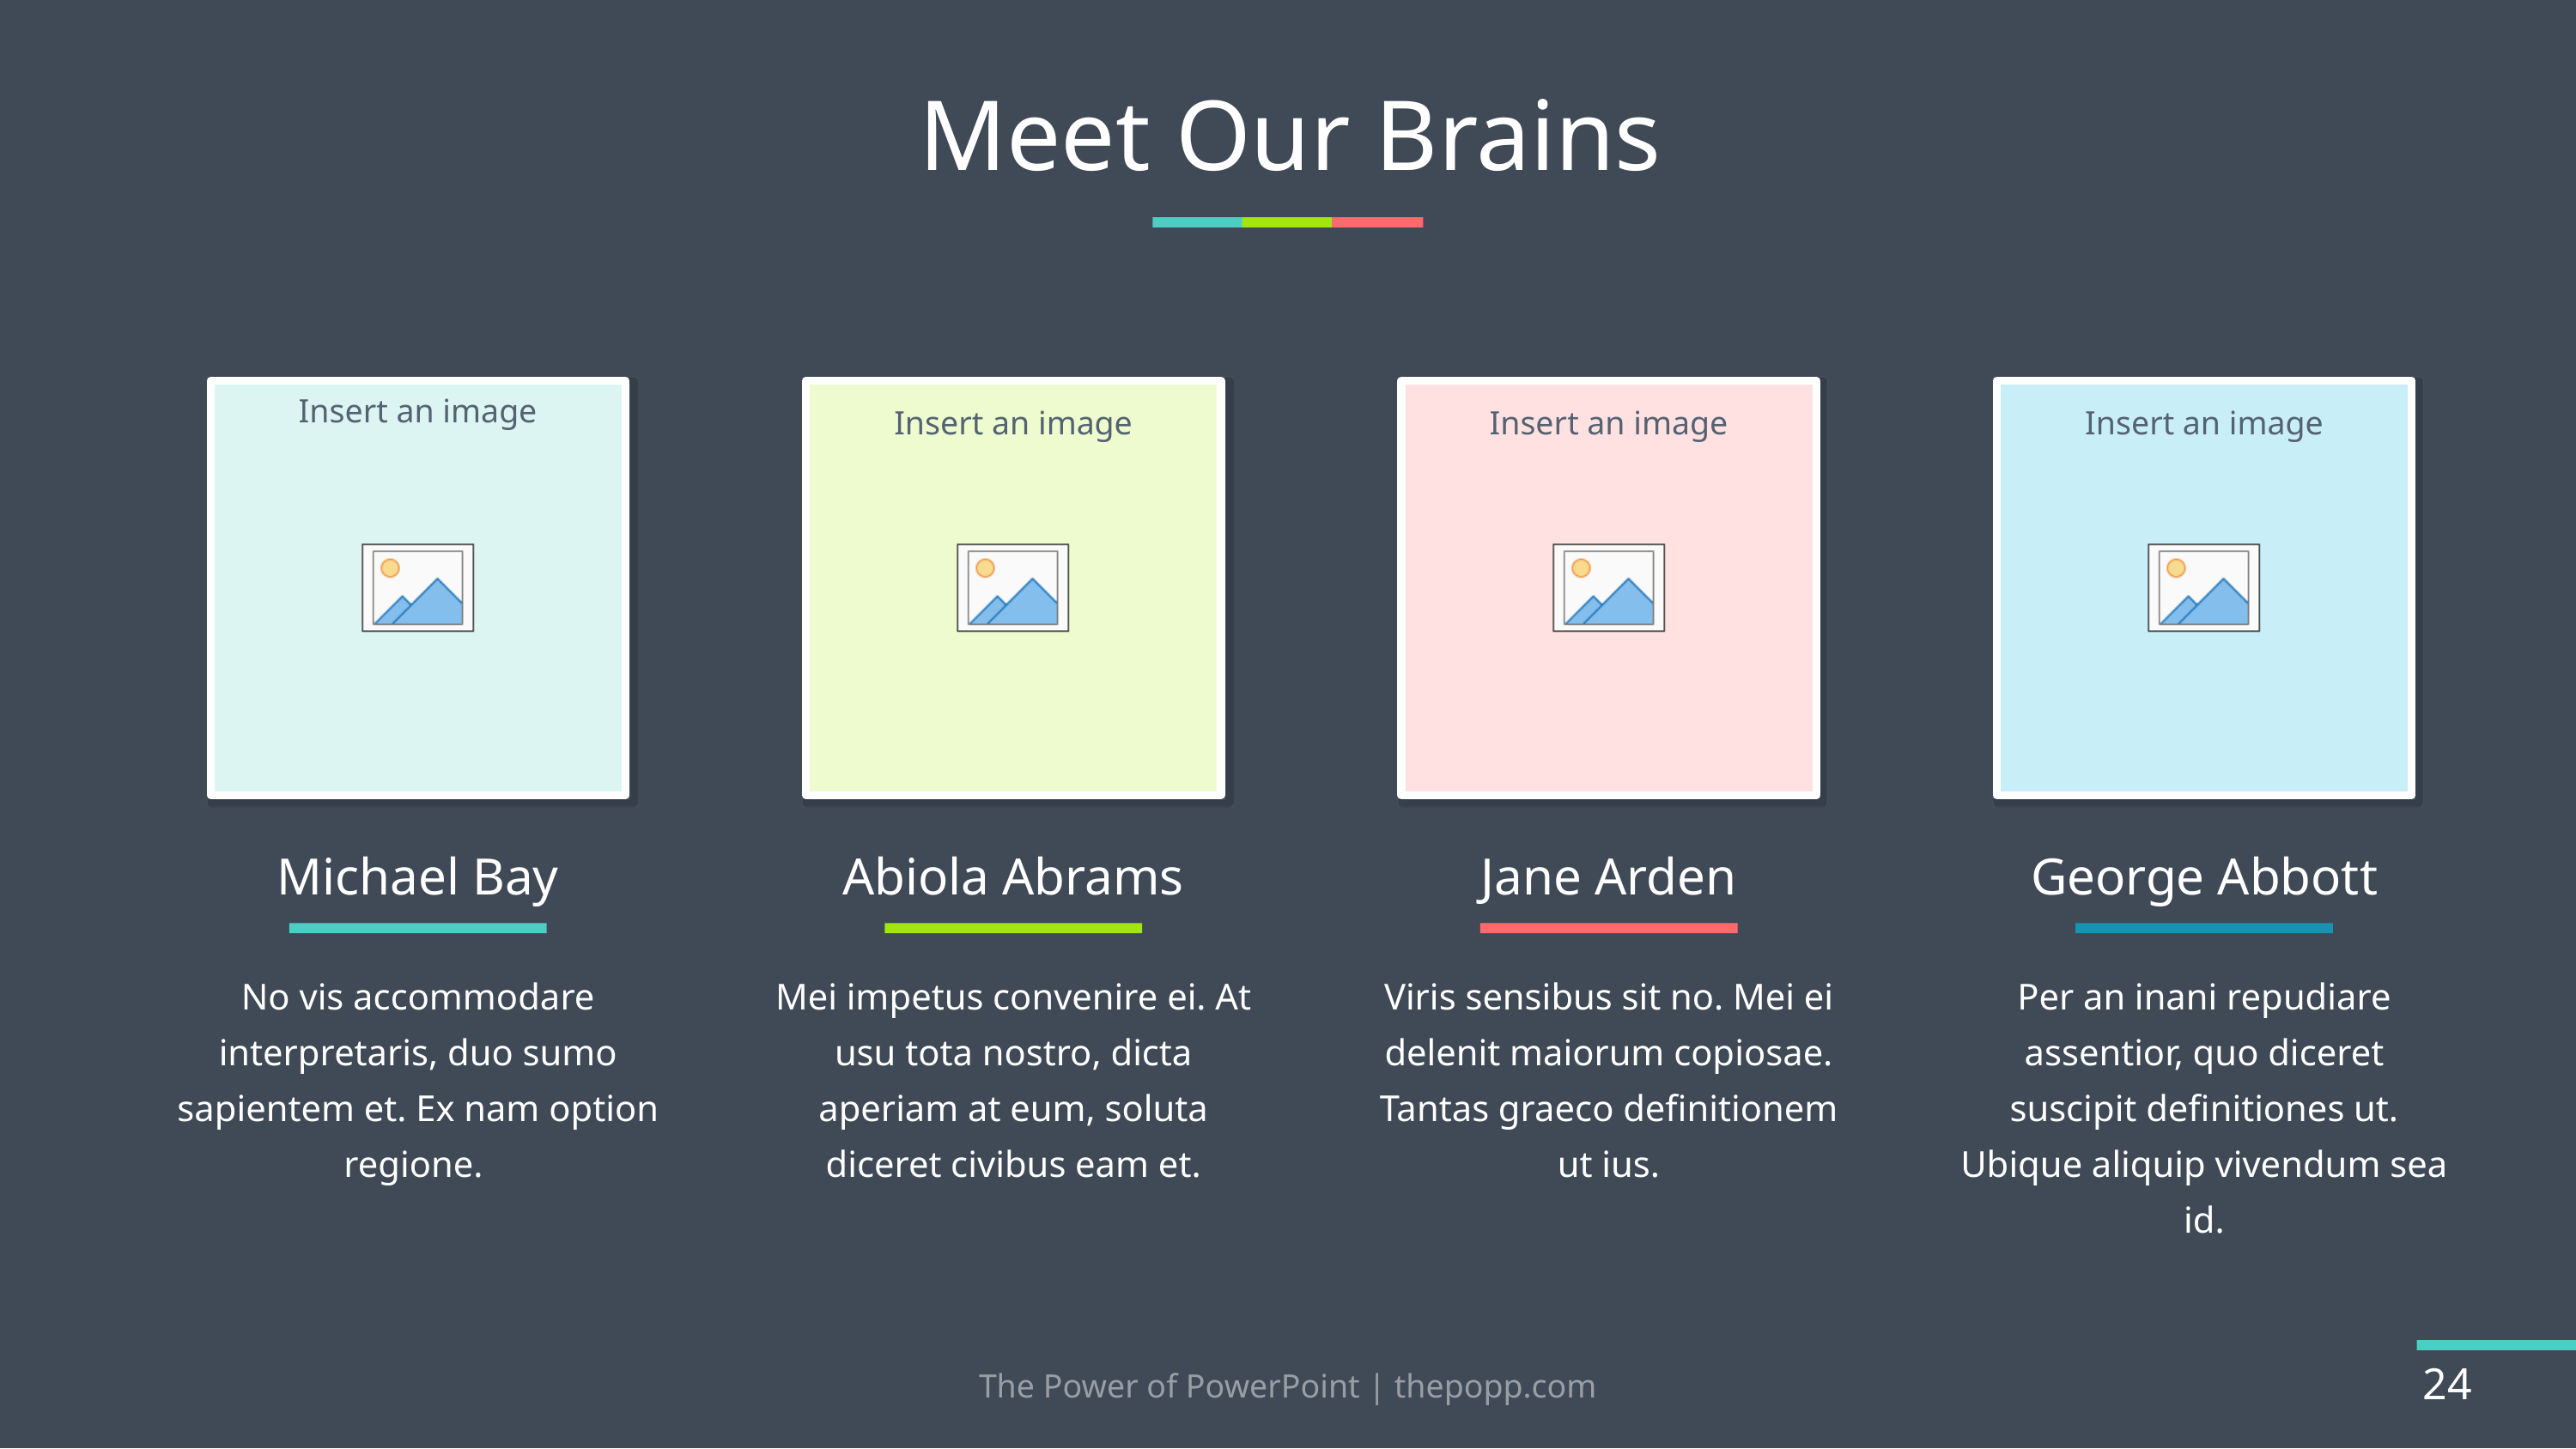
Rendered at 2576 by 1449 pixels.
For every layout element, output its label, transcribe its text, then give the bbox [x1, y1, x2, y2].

list Michael Bay [158, 822, 678, 928]
slide_number 24 [2409, 1351, 2576, 1421]
title Meet Our Brains [69, 49, 2512, 230]
picture [810, 385, 1218, 791]
picture [1405, 385, 1813, 791]
list Viris sensibus sit no. Mei ei delenit maiorum copiosae. Tantas graeco definitionem ut ius. [1349, 955, 1869, 1197]
list Abiola Abrams [753, 822, 1273, 928]
list Mei impetus convenire ei. At usu tota nostro, dicta aperiam at eum, soluta diceret civibus eam et. [753, 955, 1273, 1197]
picture [214, 385, 622, 791]
list George Abbott [1944, 822, 2464, 928]
list Per an inani repudiare assentior, quo diceret suscipit definitiones ut. Ubique aliquip vivendum sea id. [1944, 955, 2464, 1197]
list Jane Arden [1349, 822, 1869, 928]
picture [2001, 385, 2408, 791]
footer The Power of PowerPoint | thepopp.com [853, 1349, 1723, 1427]
list No vis accommodare interpretaris, duo sumo sapientem et. Ex nam option regione. [158, 955, 678, 1197]
